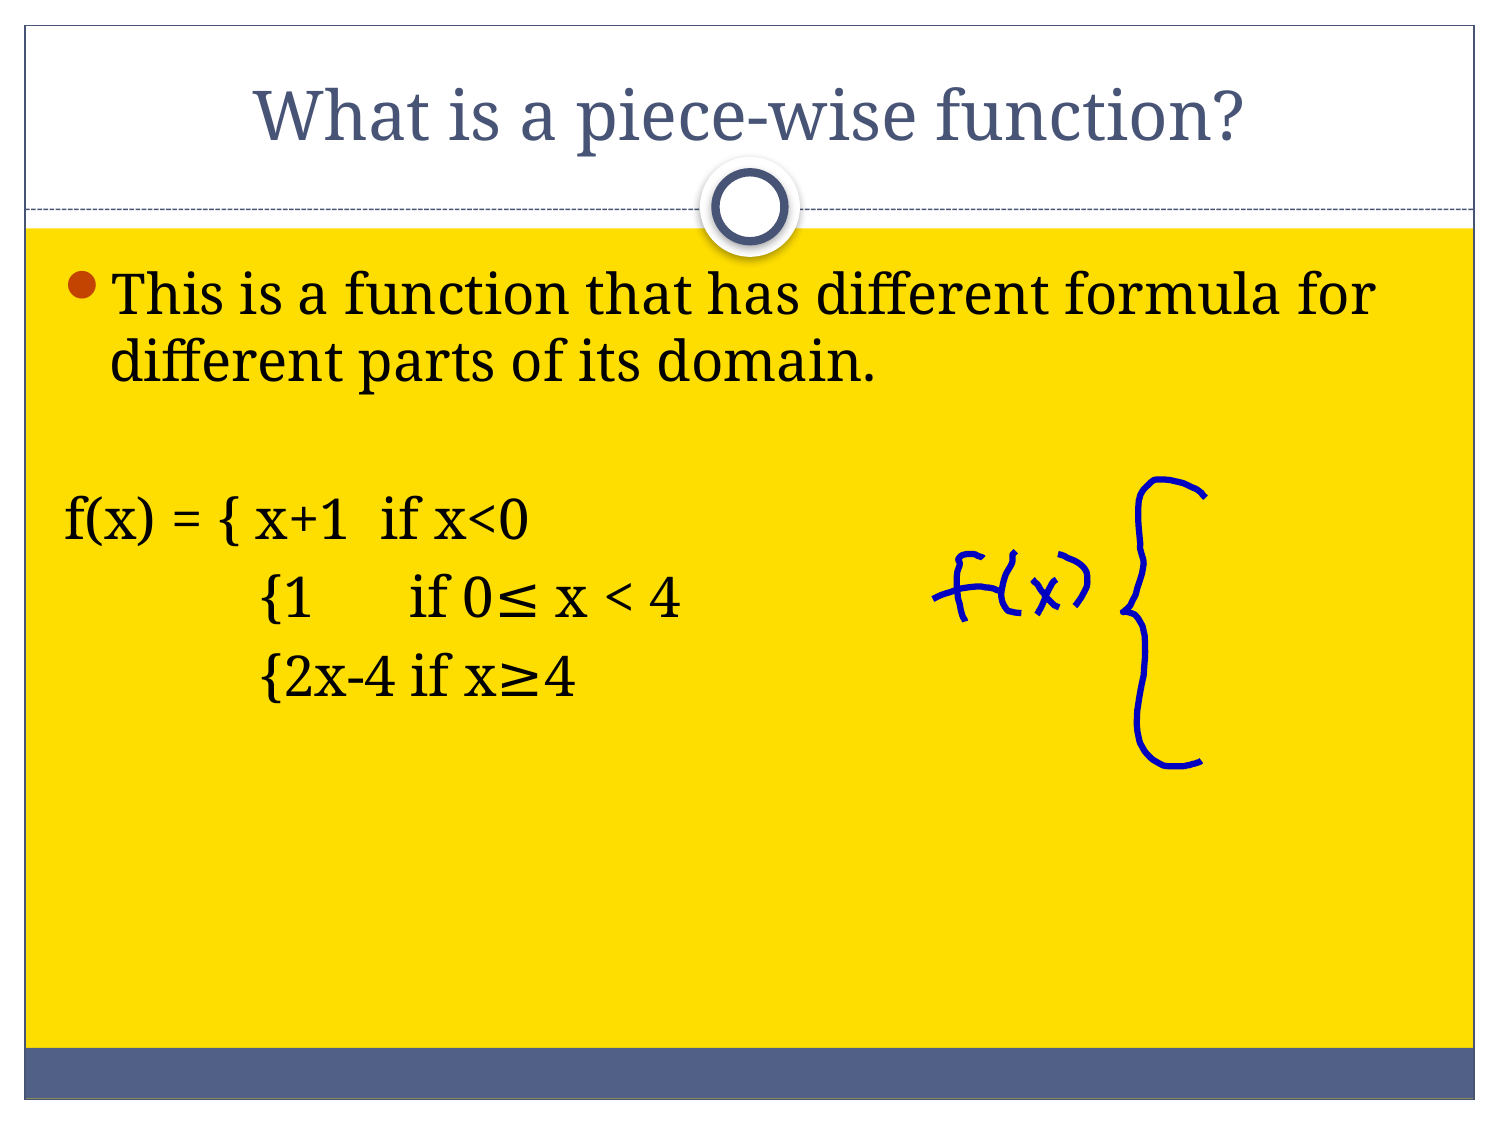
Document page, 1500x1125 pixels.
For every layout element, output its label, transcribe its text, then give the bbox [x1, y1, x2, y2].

text_box [1000, 550, 1022, 614]
text_box [1032, 578, 1046, 596]
text_box [955, 553, 984, 589]
text_box [932, 585, 1000, 600]
text_box [957, 594, 974, 622]
list This is a function that has different formula for different parts of its domain. f(x) = { x+1 if x<0 {1 if 0≤ x < 4 {2x-4 if x≥4 [49, 250, 1445, 1001]
text_box [1057, 553, 1089, 607]
text_box [1122, 478, 1207, 768]
title What is a piece-wise function? [49, 37, 1450, 162]
text_box [1036, 578, 1057, 615]
text_box [1046, 595, 1060, 609]
